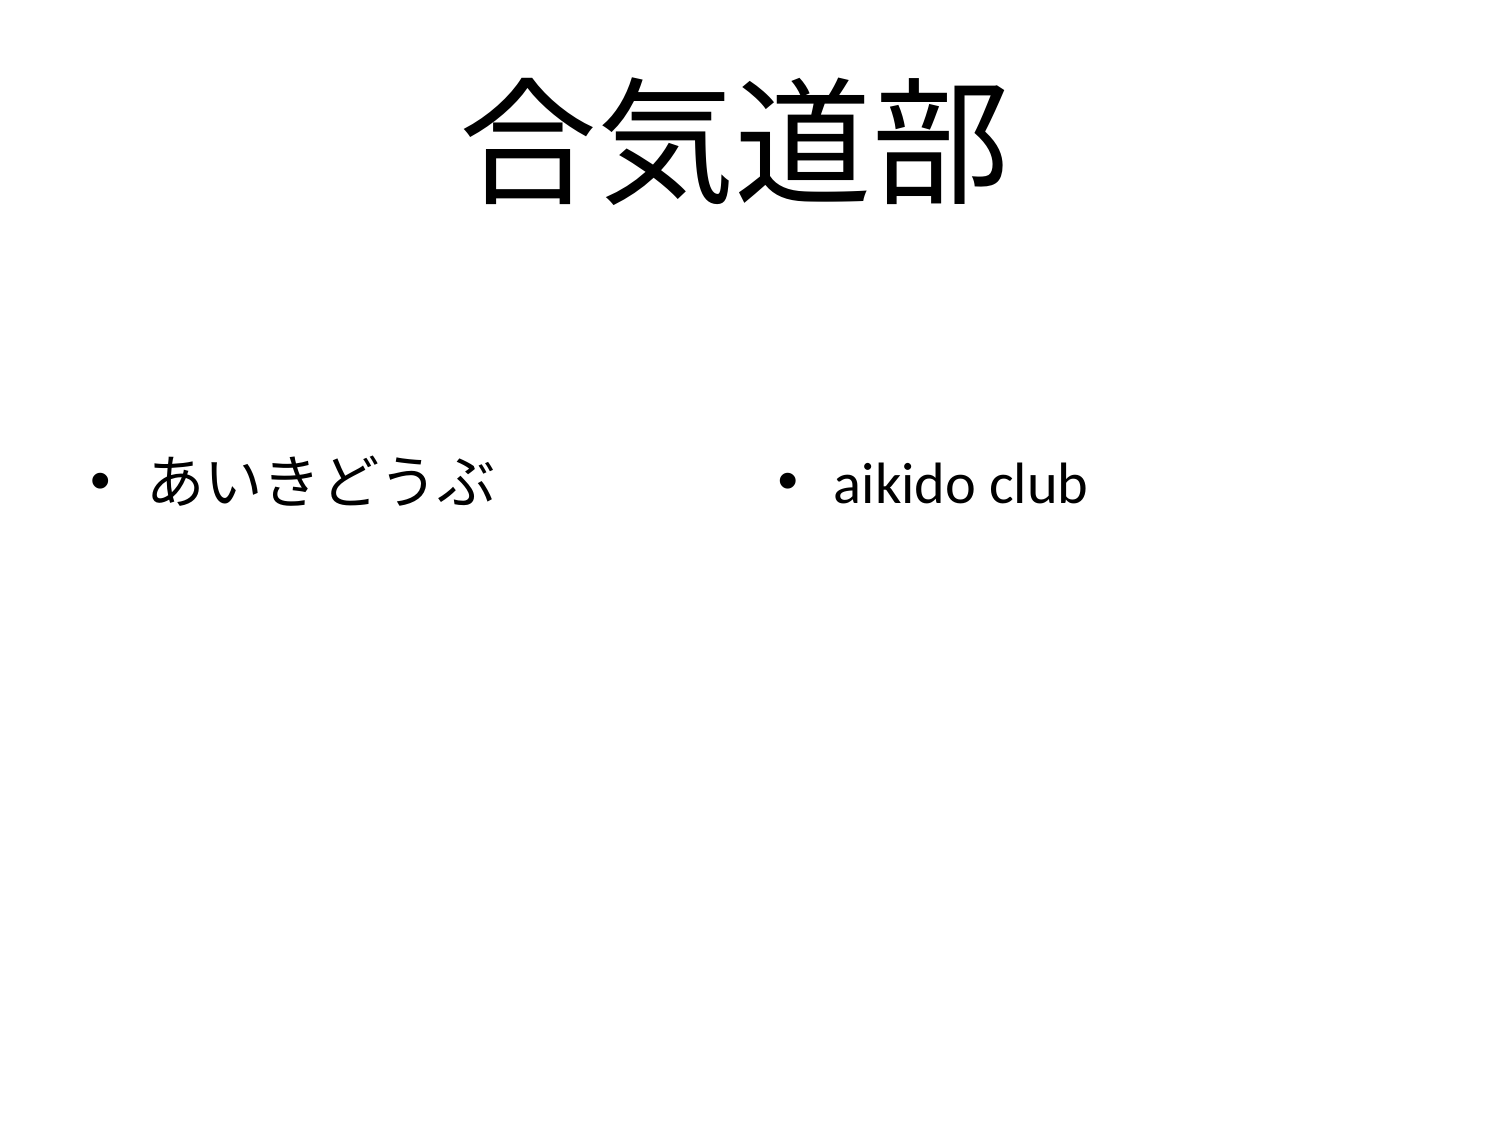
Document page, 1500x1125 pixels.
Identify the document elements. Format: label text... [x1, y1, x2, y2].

title 合気道部 [74, 44, 1426, 233]
list あいきどうぶ [74, 437, 738, 1006]
list aikido club [762, 437, 1426, 1006]
